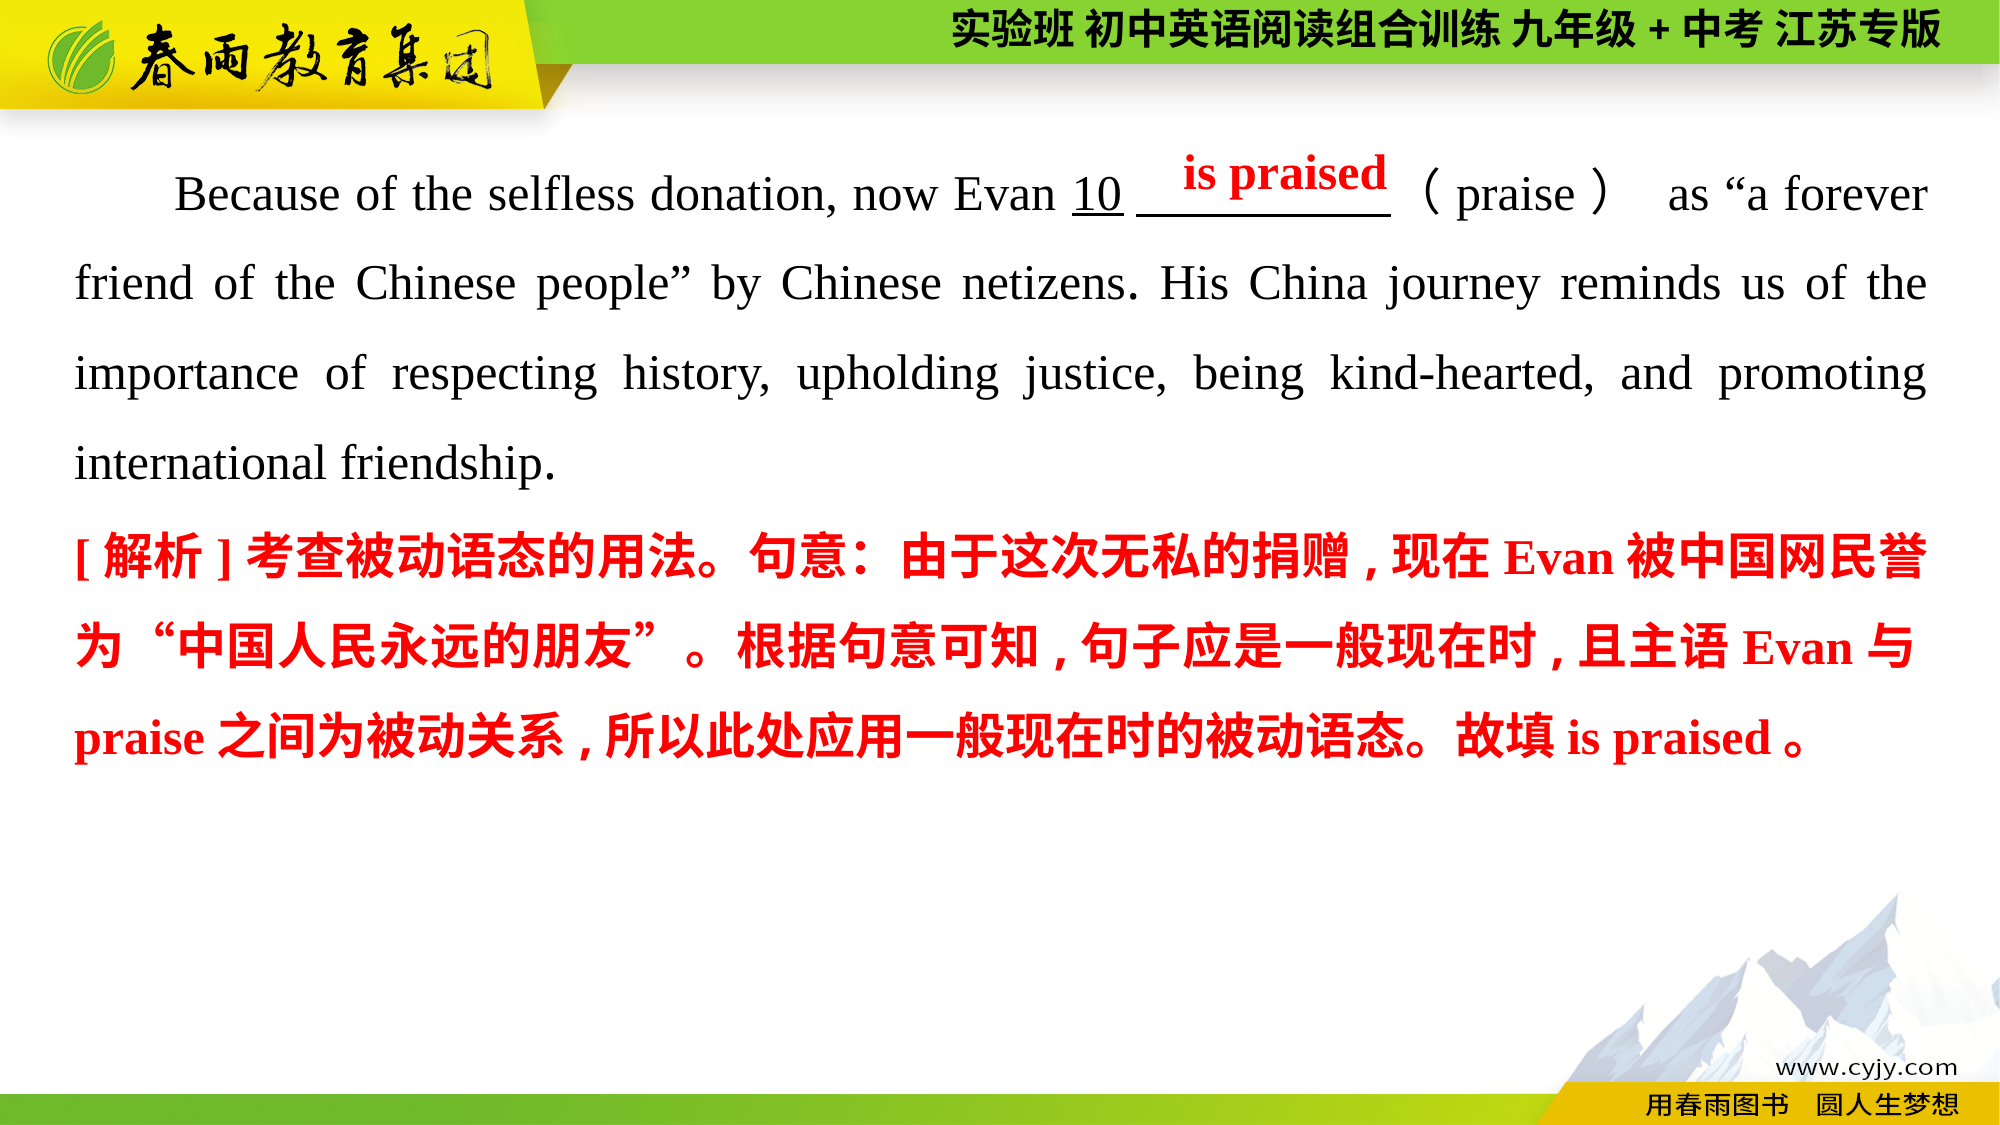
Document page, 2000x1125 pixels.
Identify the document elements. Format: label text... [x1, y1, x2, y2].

list Because of the selfless donation, now Evan 10 （praise） as “a forever friend of the Chinese people” by Chinese netizens. His China journey reminds us of the importance of respecting history, upholding justice, being kind-hearted, and promoting international friendship. [59, 122, 1944, 486]
text_box [解析]考查被动语态的用法。句意：由于这次无私的捐赠,现在Evan被中国网民誉为“中国人民永远的朋友”。根据句意可知,句子应是一般现在时,且主语Evan与praise之间为被动关系,所以此处应用一般现在时的被动语态。故填is praised。 [59, 486, 1944, 772]
text_box is praised [1168, 131, 1403, 207]
picture [0, 0, 2000, 1125]
